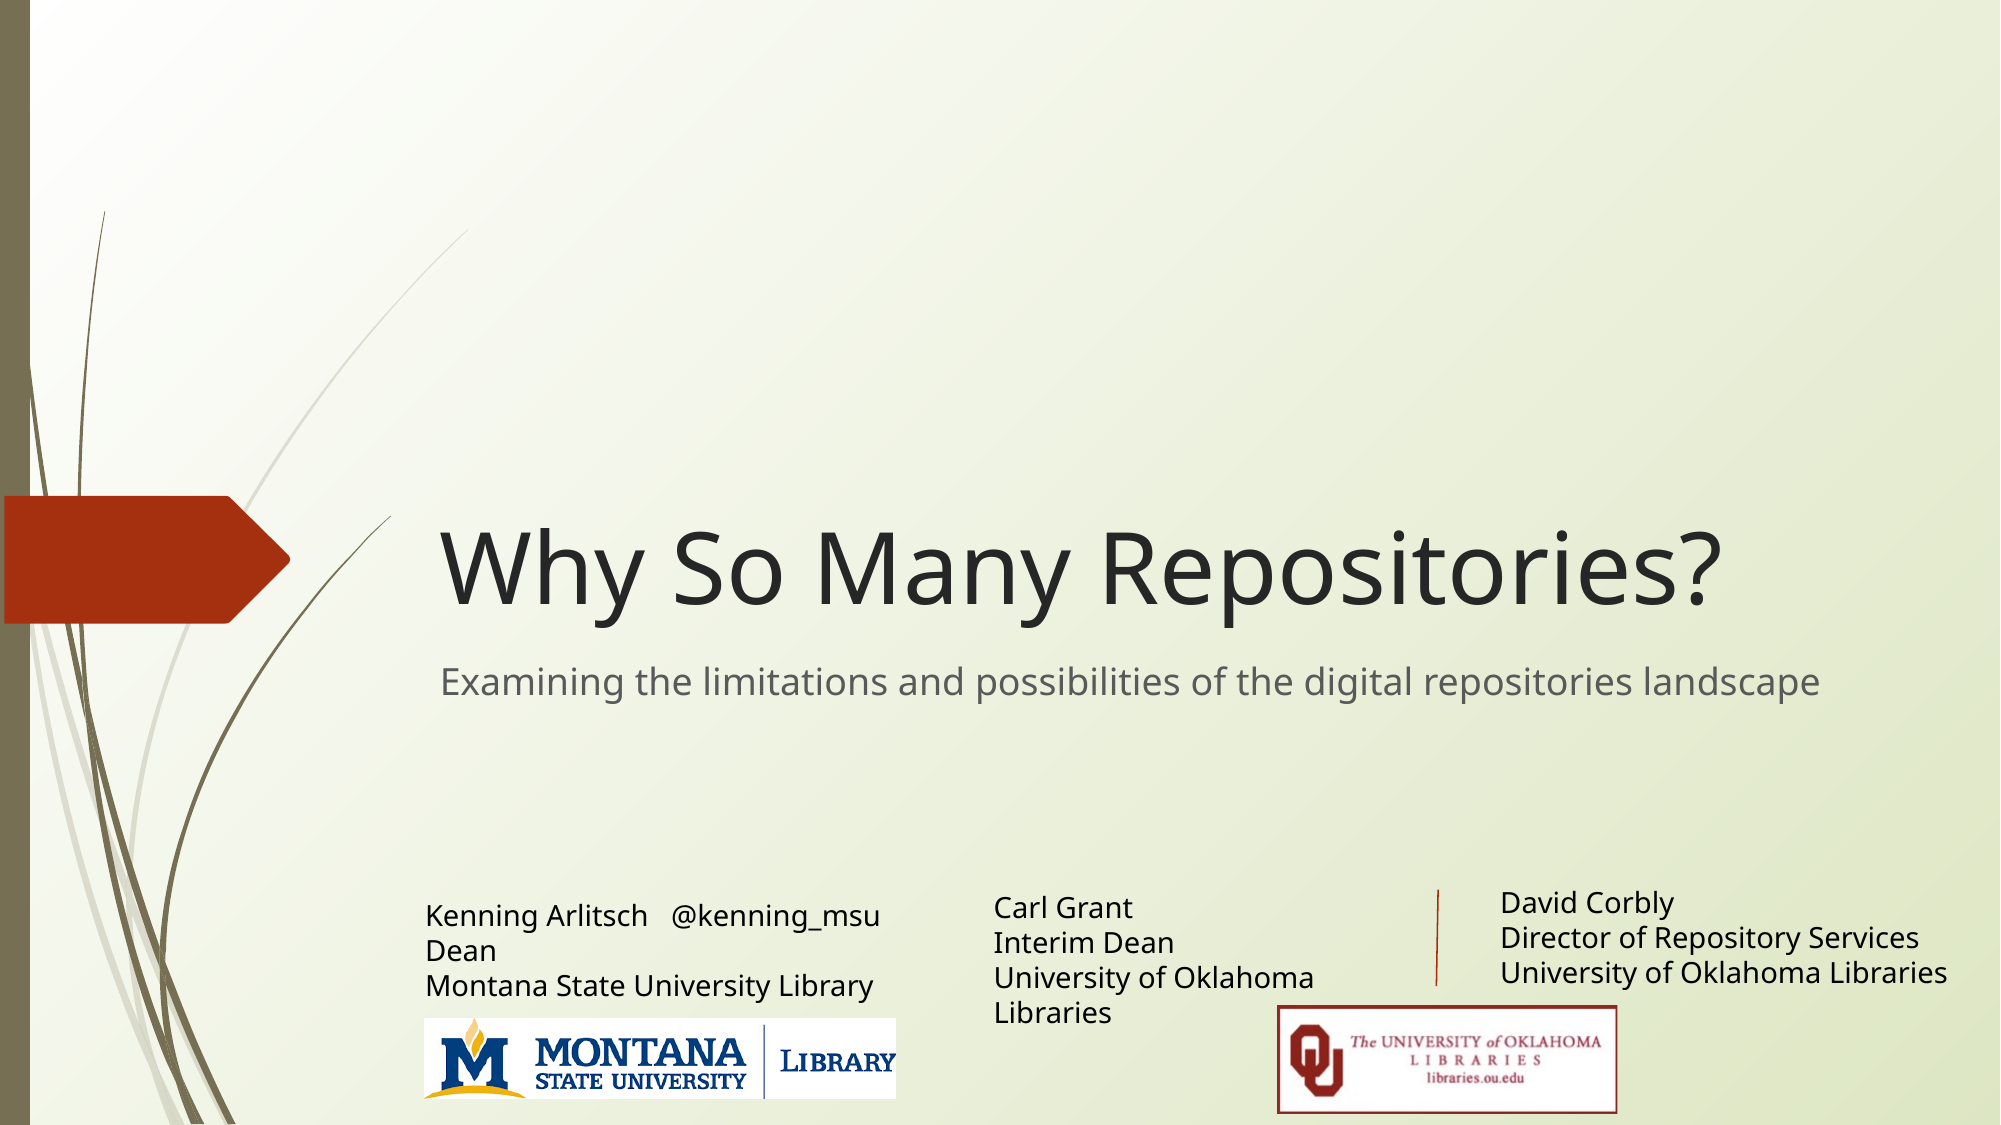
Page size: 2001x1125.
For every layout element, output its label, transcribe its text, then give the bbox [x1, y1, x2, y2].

text_box David Corbly Director of Repository Services University of Oklahoma Libraries [1485, 877, 1972, 997]
subtitle Examining the limitations and possibilities of the digital repositories landscape [424, 650, 1888, 836]
picture [424, 1018, 896, 1099]
text_box Carl Grant Interim Dean University of Oklahoma Libraries [978, 881, 1437, 1037]
picture [1277, 1005, 1618, 1114]
title Why So Many Repositories? [424, 260, 1888, 632]
text_box Kenning Arlitsch @kenning_msu Dean Montana State University Library [410, 889, 978, 1010]
